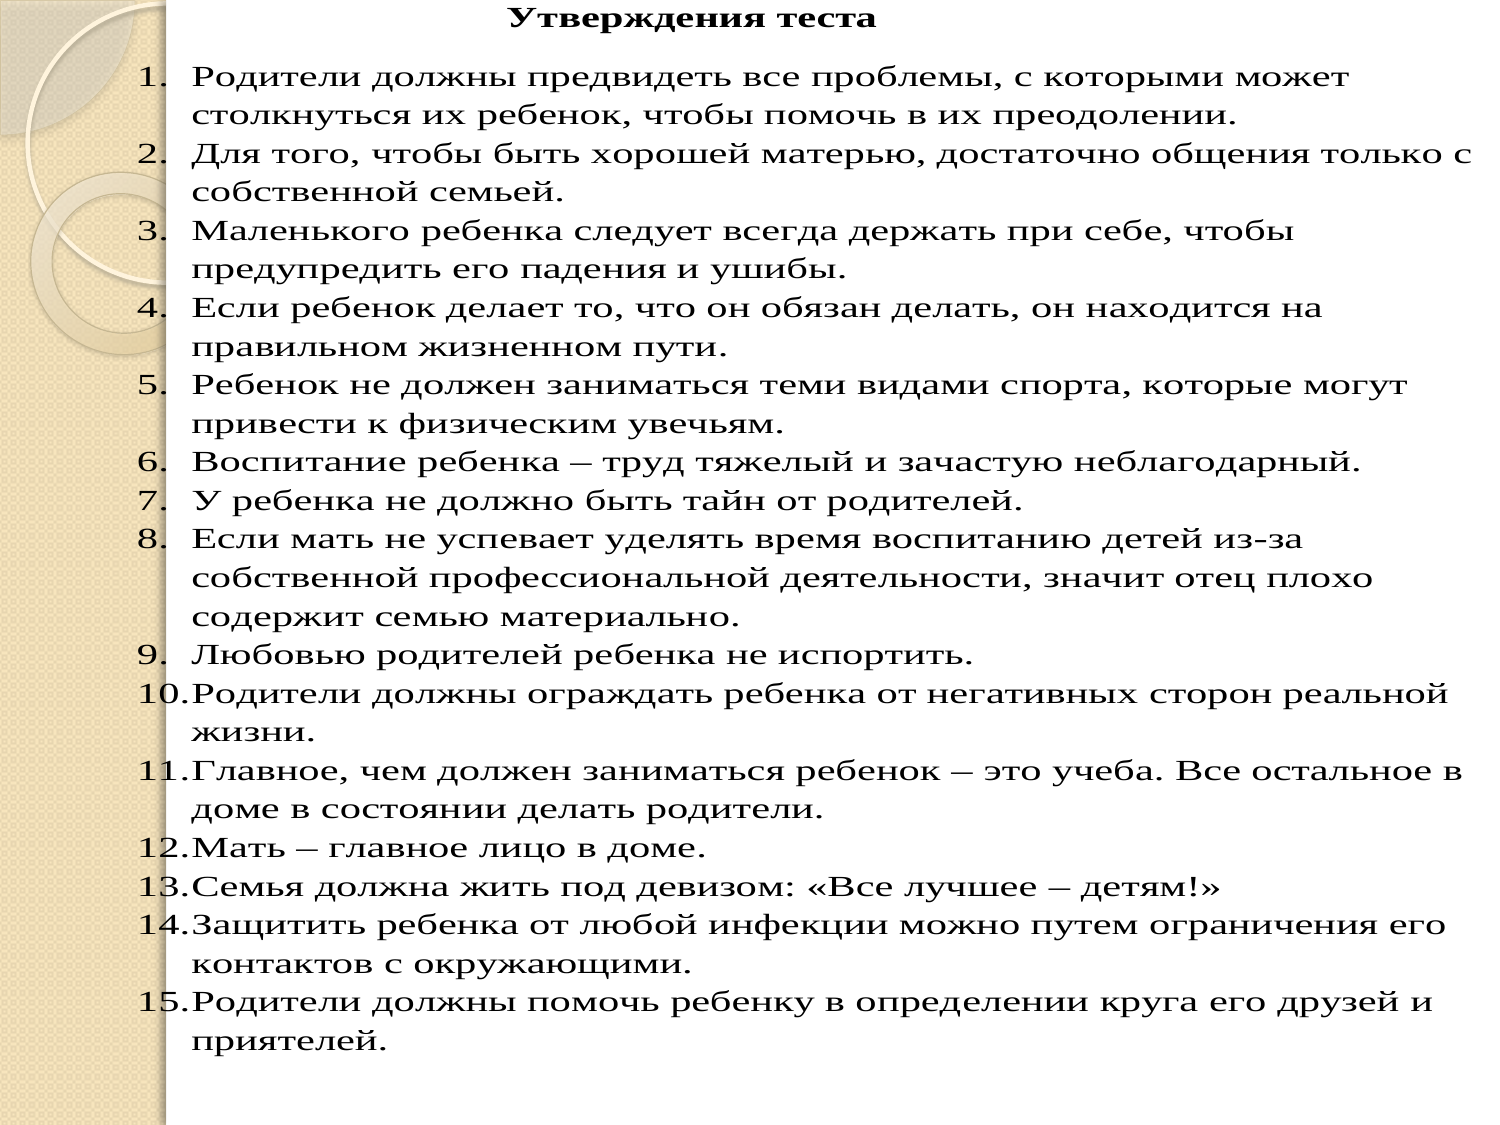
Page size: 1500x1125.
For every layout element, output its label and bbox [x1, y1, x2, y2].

text_box [82, 0, 1500, 1084]
